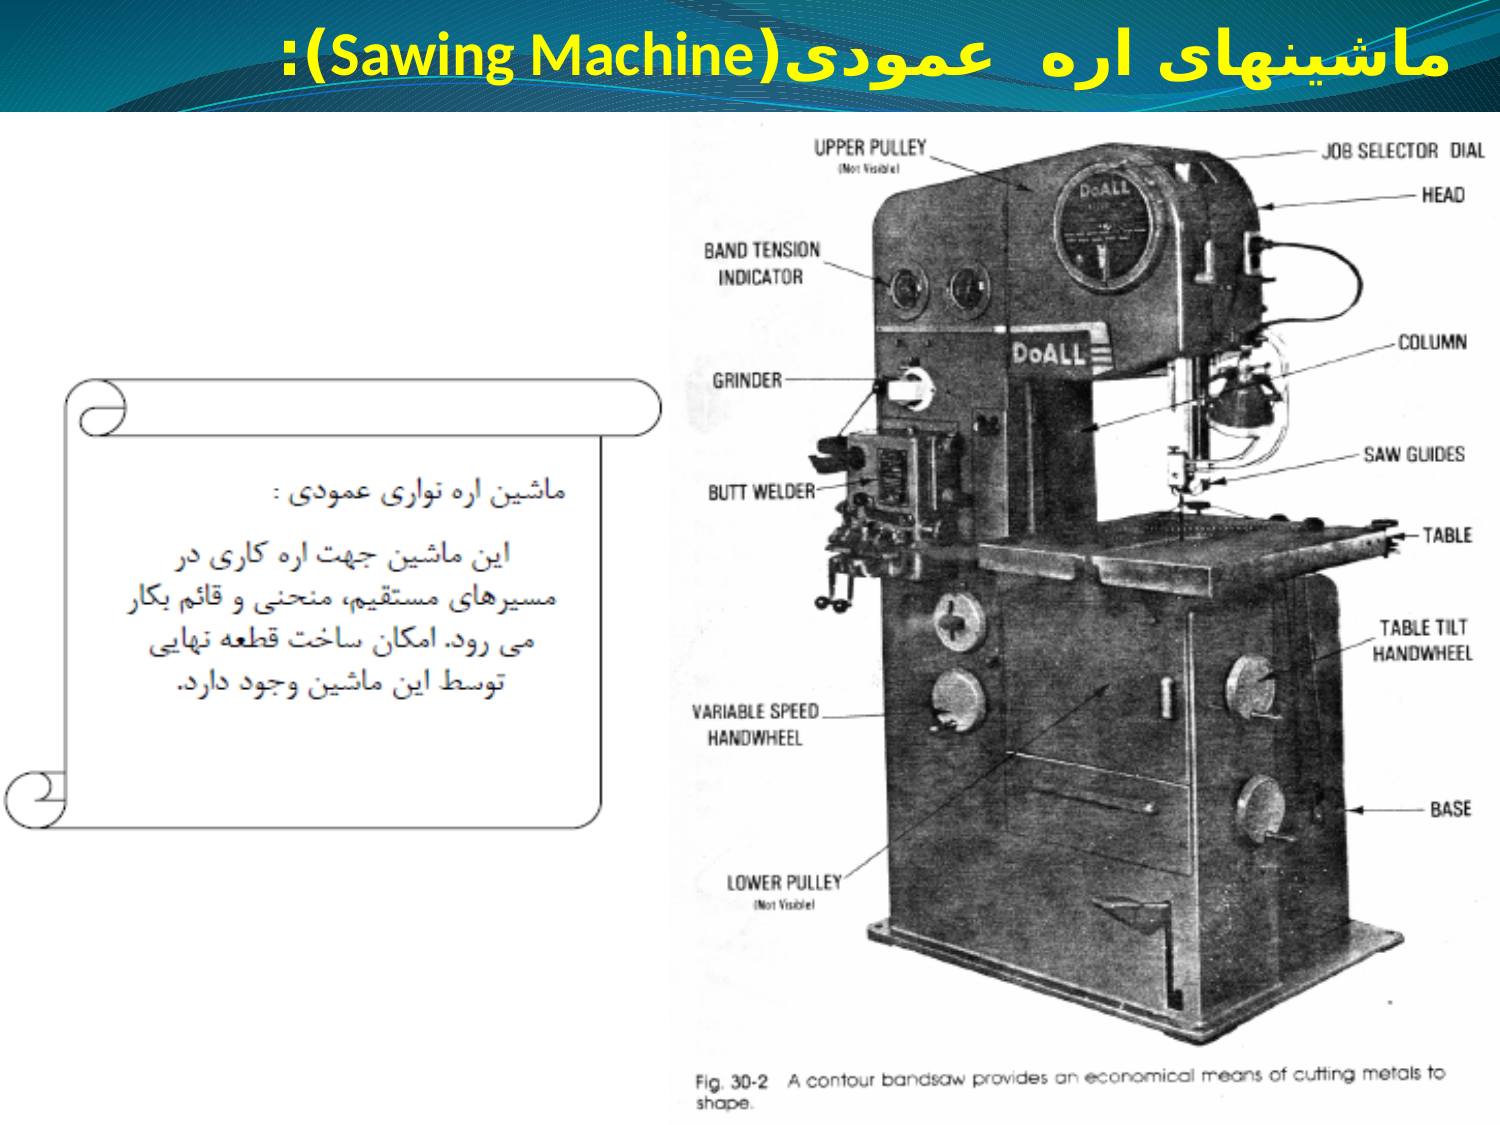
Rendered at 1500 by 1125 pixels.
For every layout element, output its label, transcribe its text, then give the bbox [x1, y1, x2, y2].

picture [0, 112, 1500, 1125]
title ماشینهای اره عمودی(Sawing Machine): [0, 0, 1500, 112]
